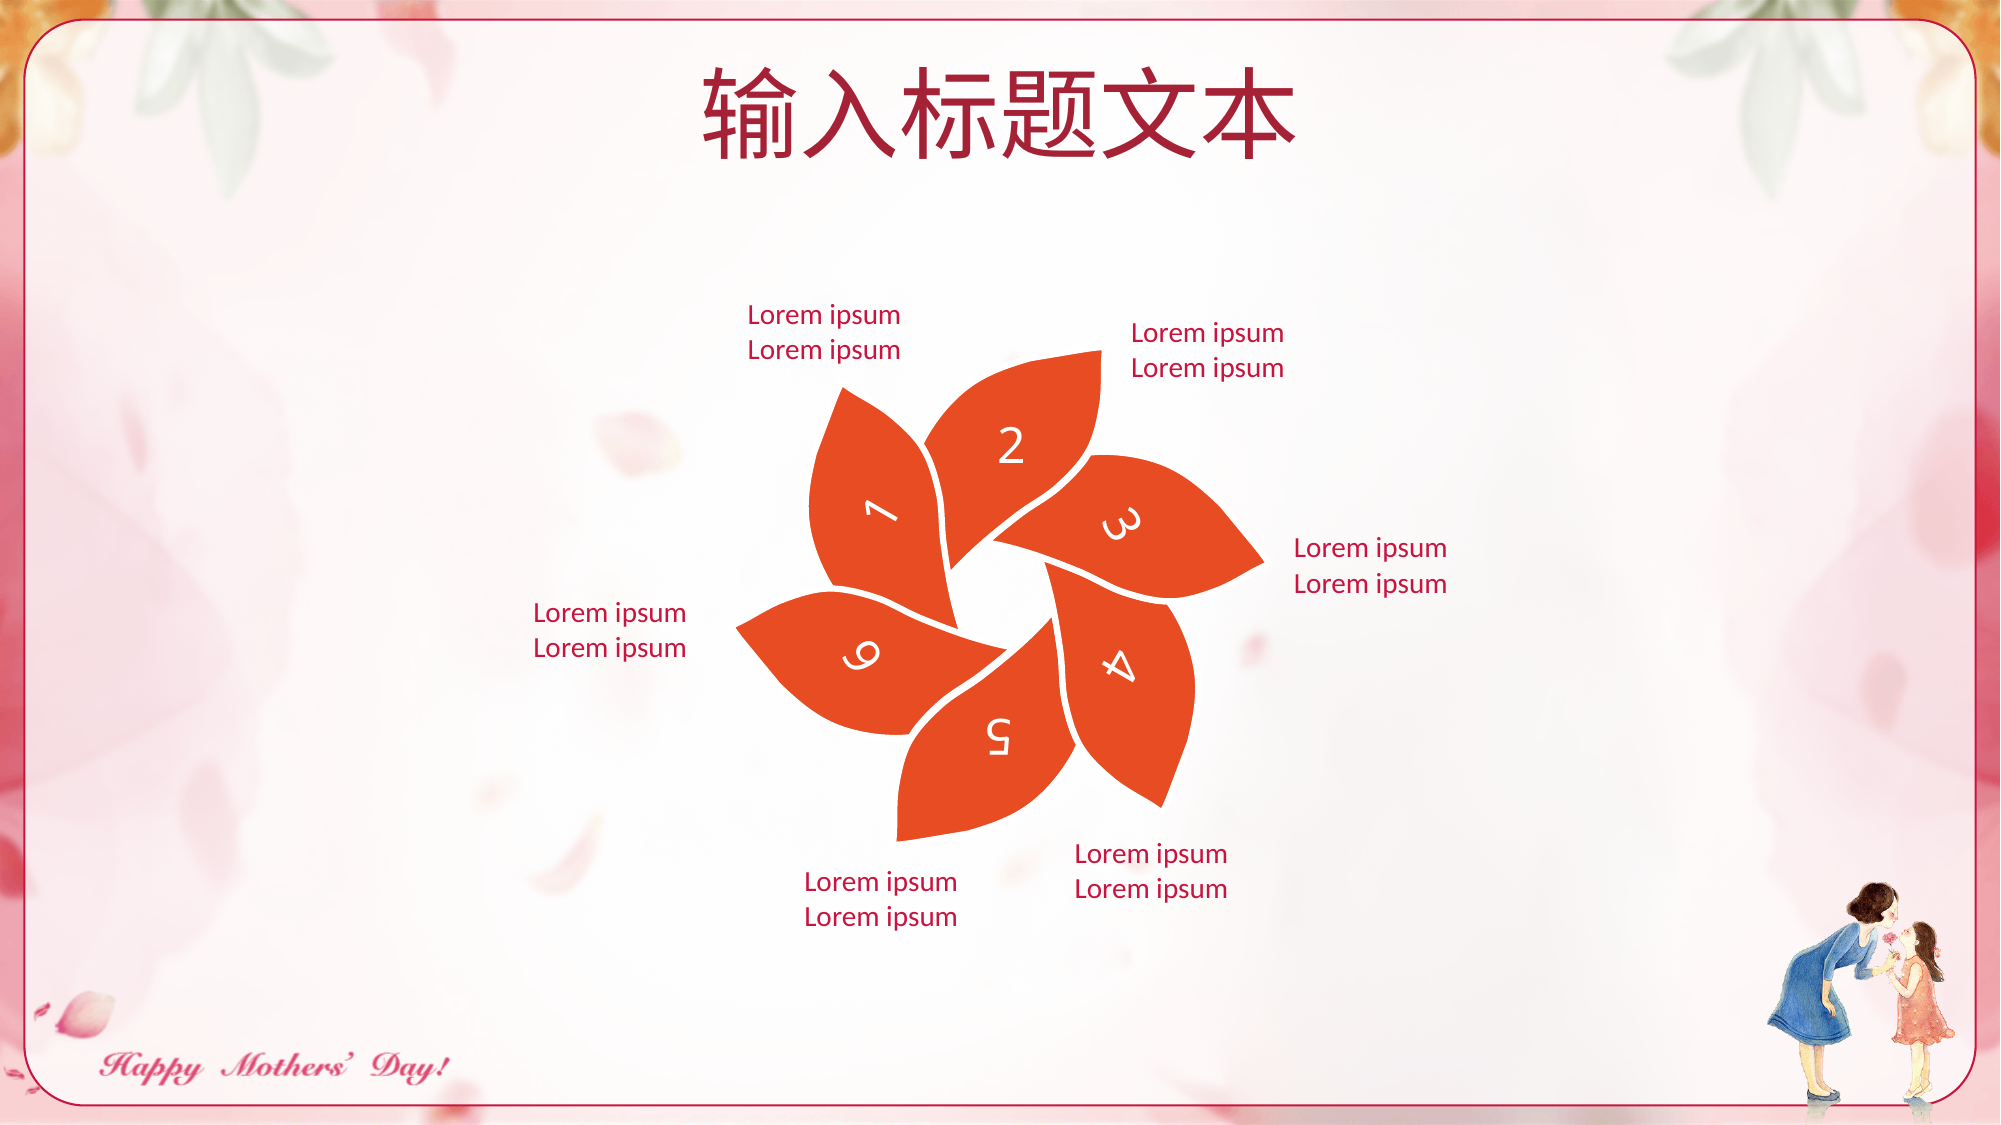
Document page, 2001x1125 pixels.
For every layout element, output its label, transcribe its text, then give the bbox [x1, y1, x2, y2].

text_box 2 [920, 347, 1106, 578]
text_box Lorem ipsum Lorem ipsum [1054, 803, 1272, 935]
text_box Lorem ipsum Lorem ipsum [1273, 498, 1491, 630]
text_box 1 [805, 382, 964, 634]
text_box 4 [1039, 557, 1199, 803]
text_box Lorem ipsum Lorem ipsum [784, 831, 1002, 963]
picture [0, 0, 2000, 1125]
text_box Lorem ipsum Lorem ipsum [1111, 282, 1329, 414]
text_box 5 [894, 610, 1079, 831]
text_box 6 [730, 588, 1015, 739]
text_box 输入标题文本 [685, 44, 1315, 180]
text_box 3 [985, 451, 1270, 602]
text_box Lorem ipsum Lorem ipsum [513, 562, 731, 694]
text_box Lorem ipsum Lorem ipsum [727, 264, 945, 396]
